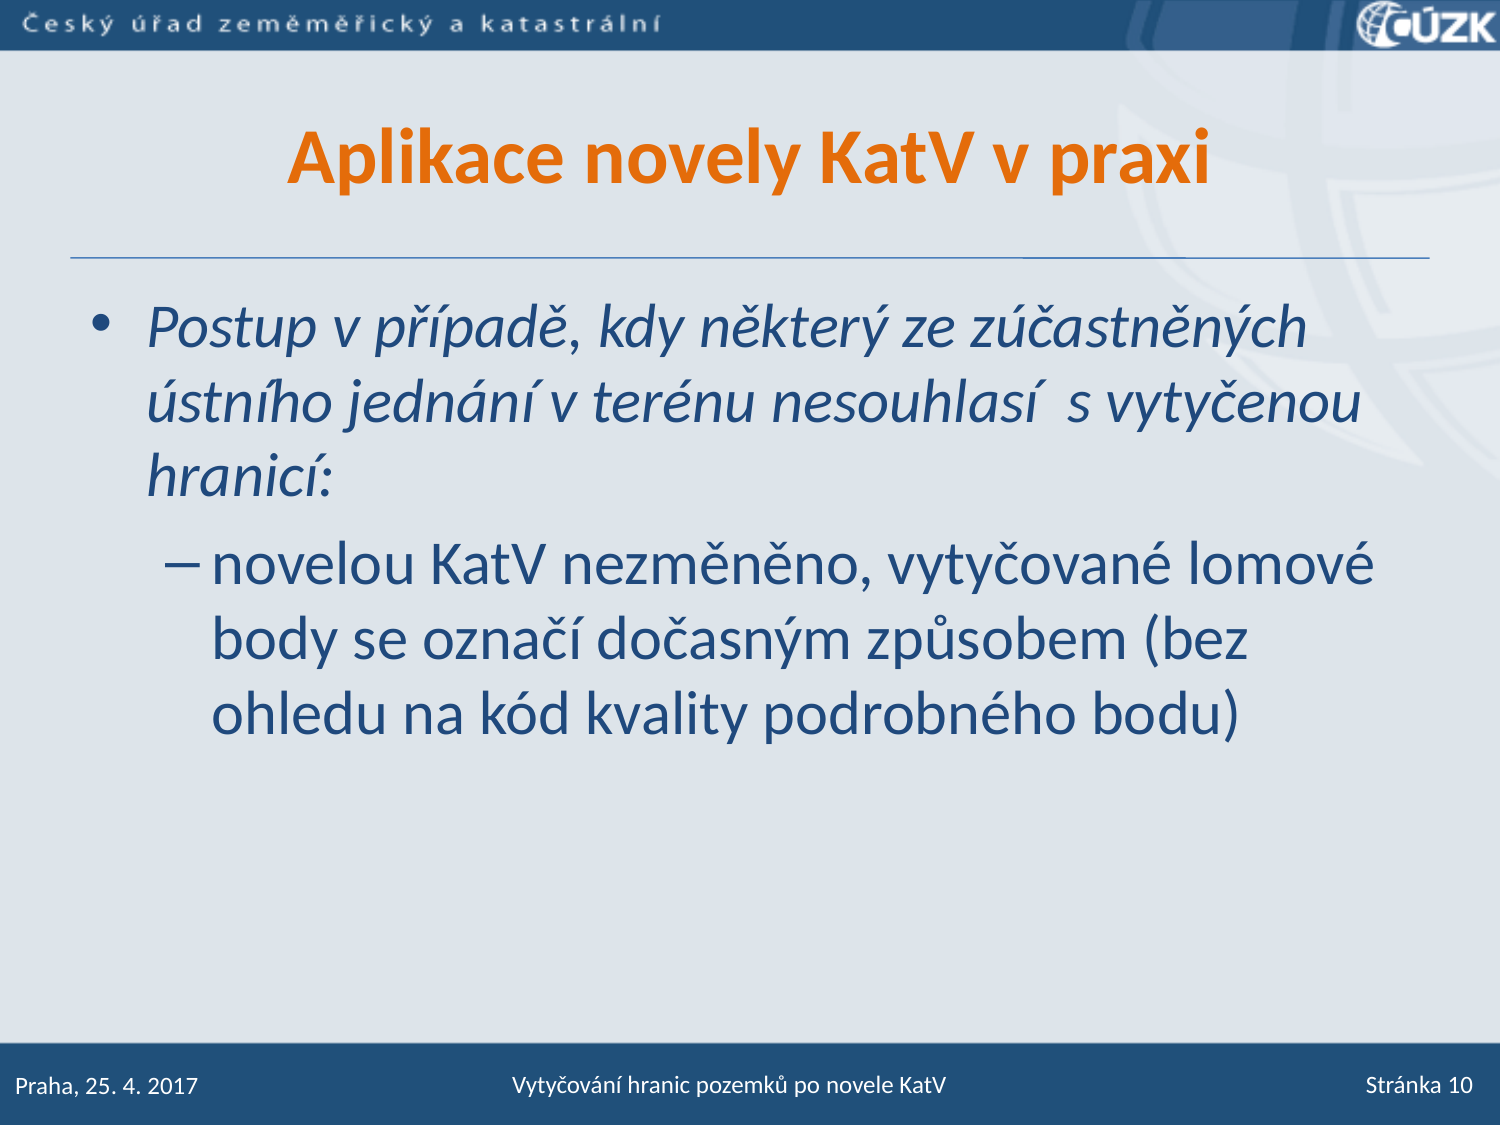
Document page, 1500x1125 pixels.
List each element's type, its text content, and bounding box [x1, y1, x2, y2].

list Postup v případě, kdy některý ze zúčastněných ústního jednání v terénu nesouhlasí s vytyčenou hranicí: novelou KatV nezměněno, vytyčované lomové body se označí dočasným způsobem (bez ohledu na kód kvality podrobného bodu) [75, 277, 1425, 1020]
title Aplikace novely KatV v praxi [75, 58, 1425, 247]
slide_number Stránka 10 [1138, 1053, 1489, 1114]
footer Vytyčování hranic pozemků po novele KatV [492, 1053, 968, 1114]
slide_number Praha, 25. 4. 2017 [0, 1054, 350, 1115]
picture [0, 0, 1500, 1125]
